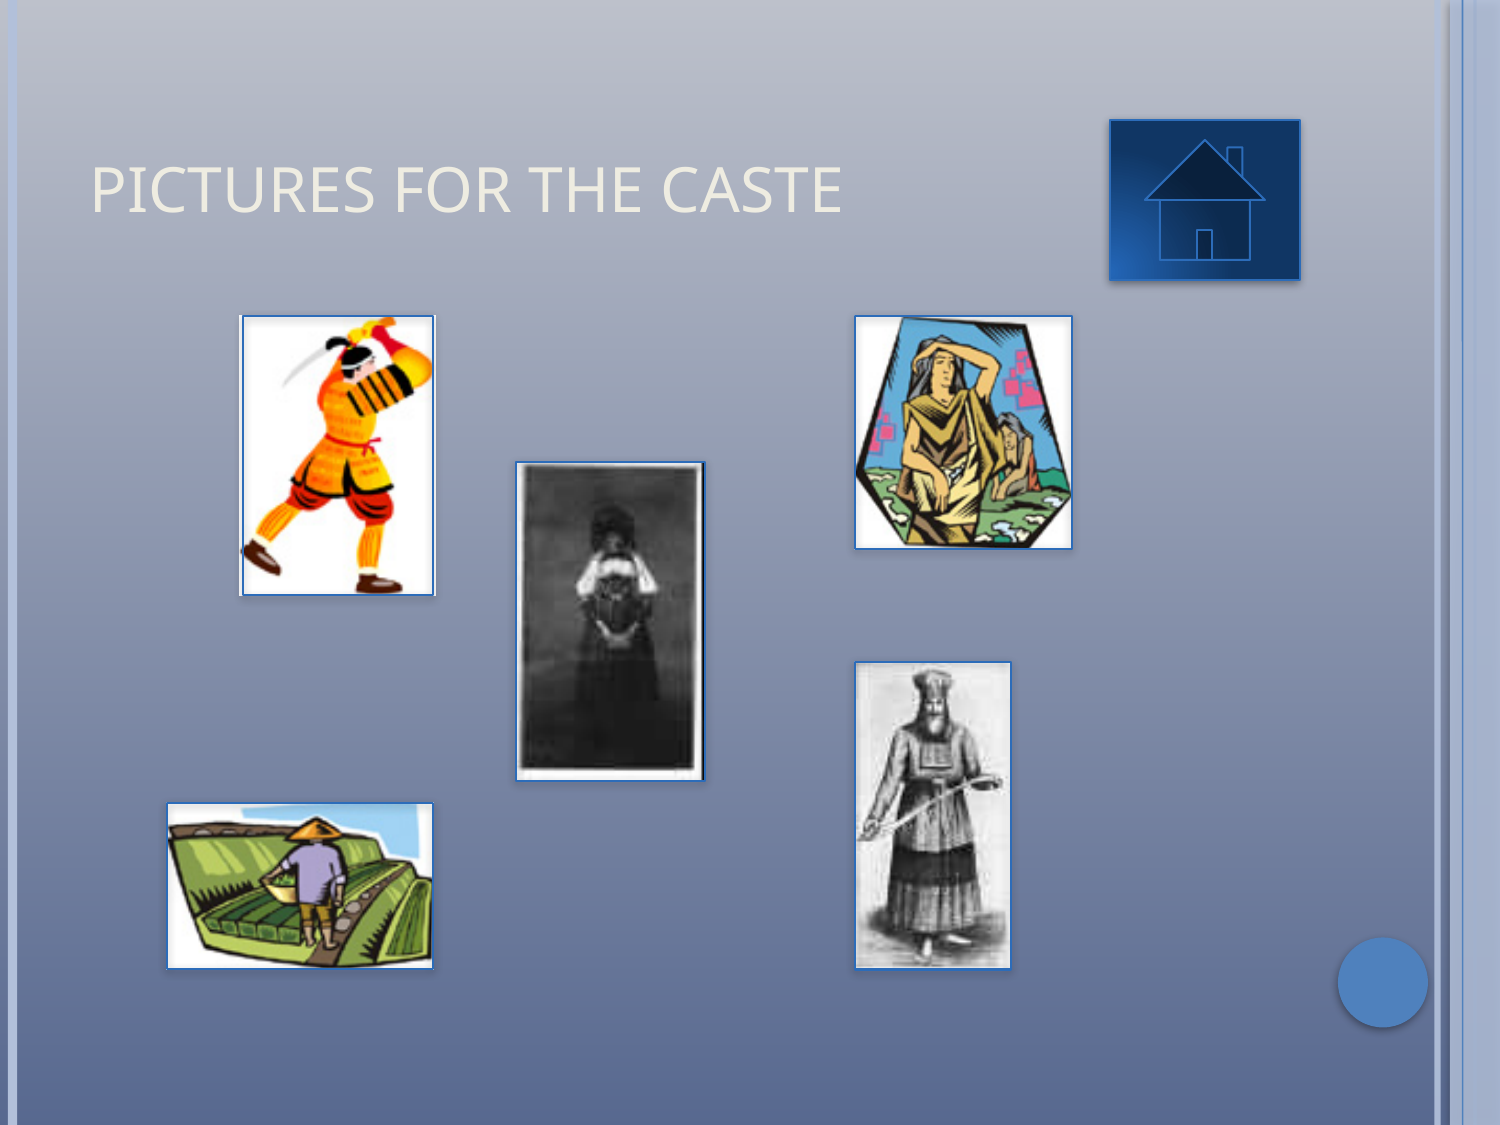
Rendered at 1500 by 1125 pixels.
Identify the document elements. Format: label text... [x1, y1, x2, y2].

picture [166, 802, 434, 970]
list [122, 315, 553, 596]
title Pictures for the caste [75, 45, 1300, 233]
text_box [1109, 119, 1301, 281]
picture [515, 461, 706, 782]
picture [854, 315, 1073, 550]
picture [854, 661, 1012, 970]
